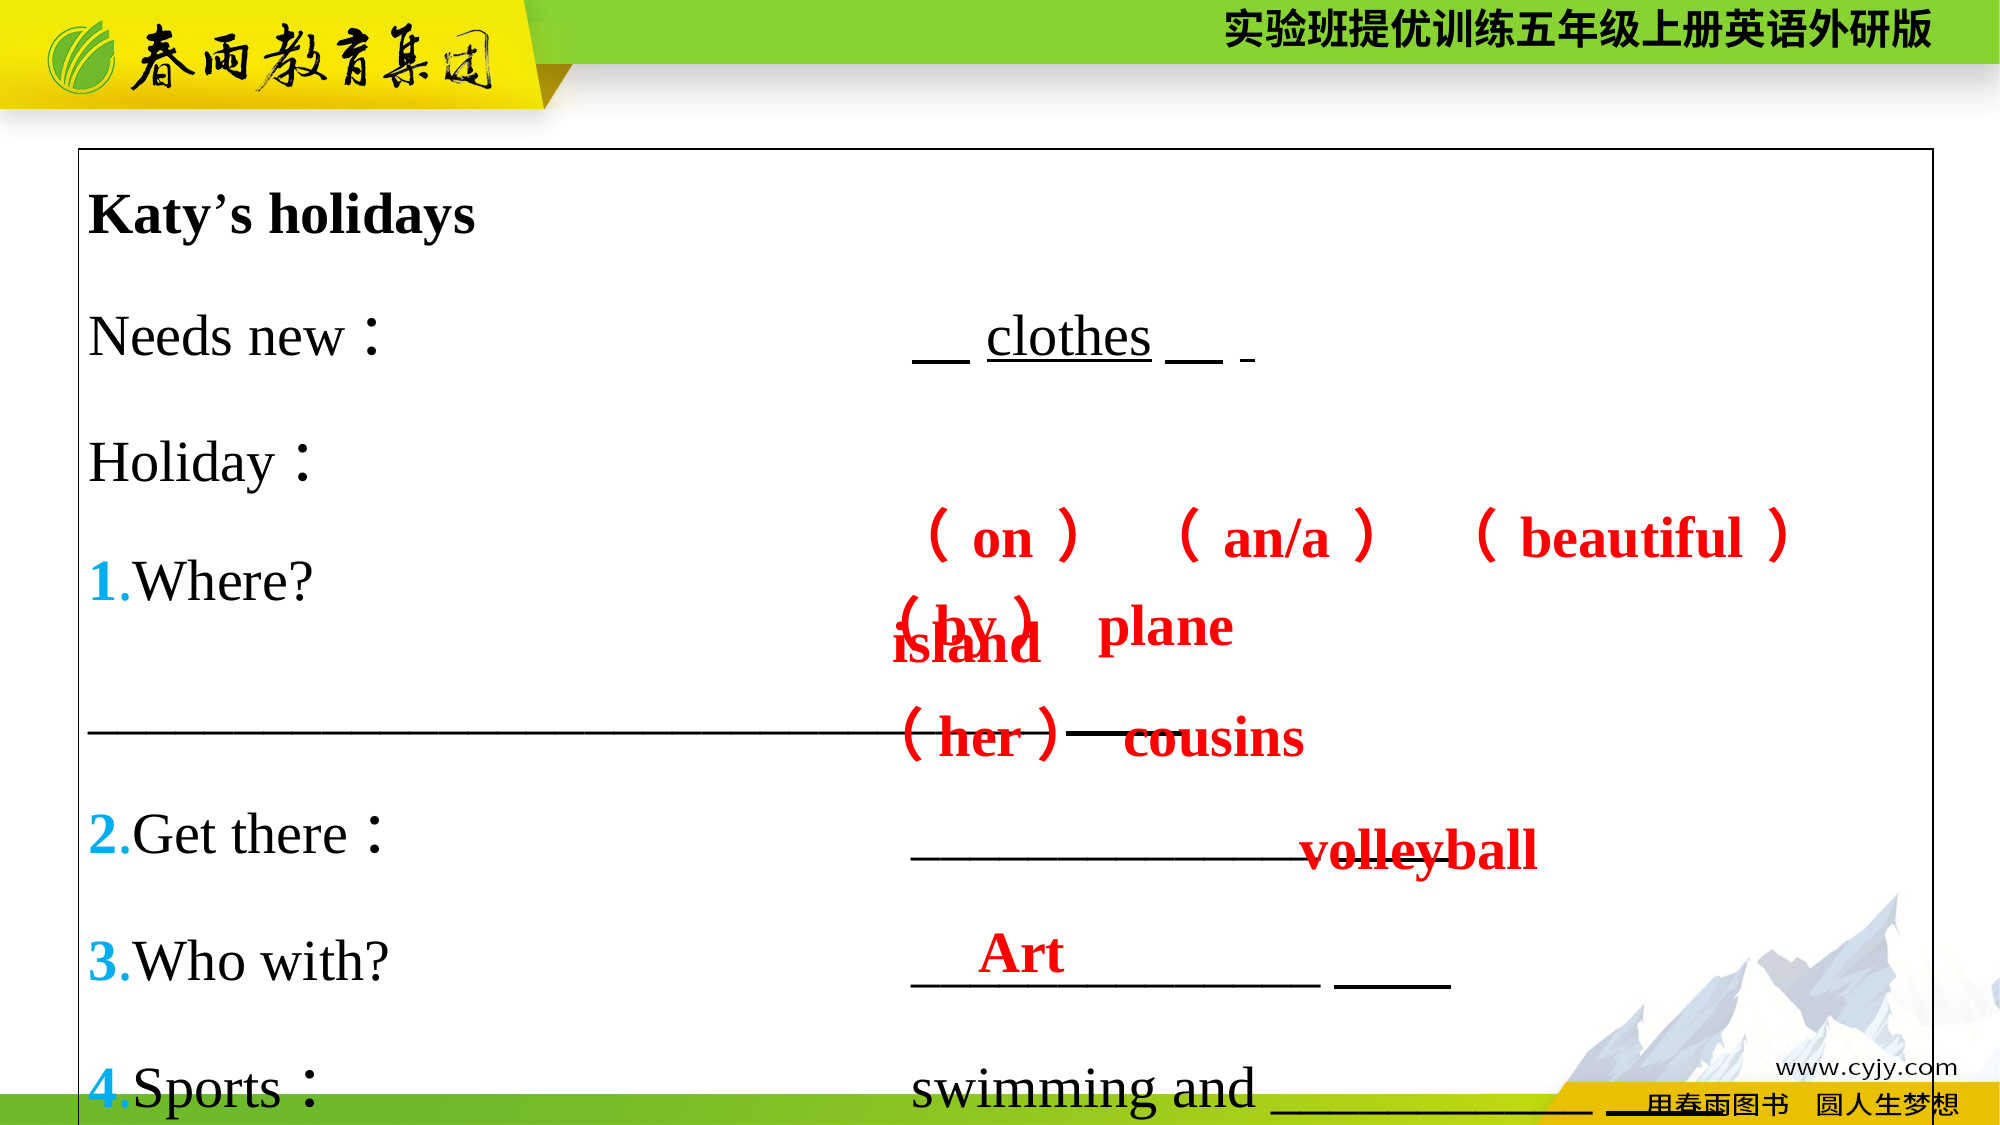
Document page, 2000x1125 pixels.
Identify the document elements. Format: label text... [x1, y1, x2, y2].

text_box （by） plane [848, 579, 1250, 665]
picture [0, 0, 2000, 1125]
text_box Art [963, 906, 1081, 992]
table_header Katy’s holidays Needs new： clothes . Holiday： 1.Where? _________________________________ 2.Get there： ______________ 3.Who with? ______________ 4.Sports： swimming and ___________ 5.Homework： _________ [79, 150, 1932, 1125]
text_box volleyball [1284, 768, 1555, 889]
text_box （on） （an/a） （beautiful） island [877, 456, 1839, 577]
text_box （her） cousins [851, 690, 1320, 776]
